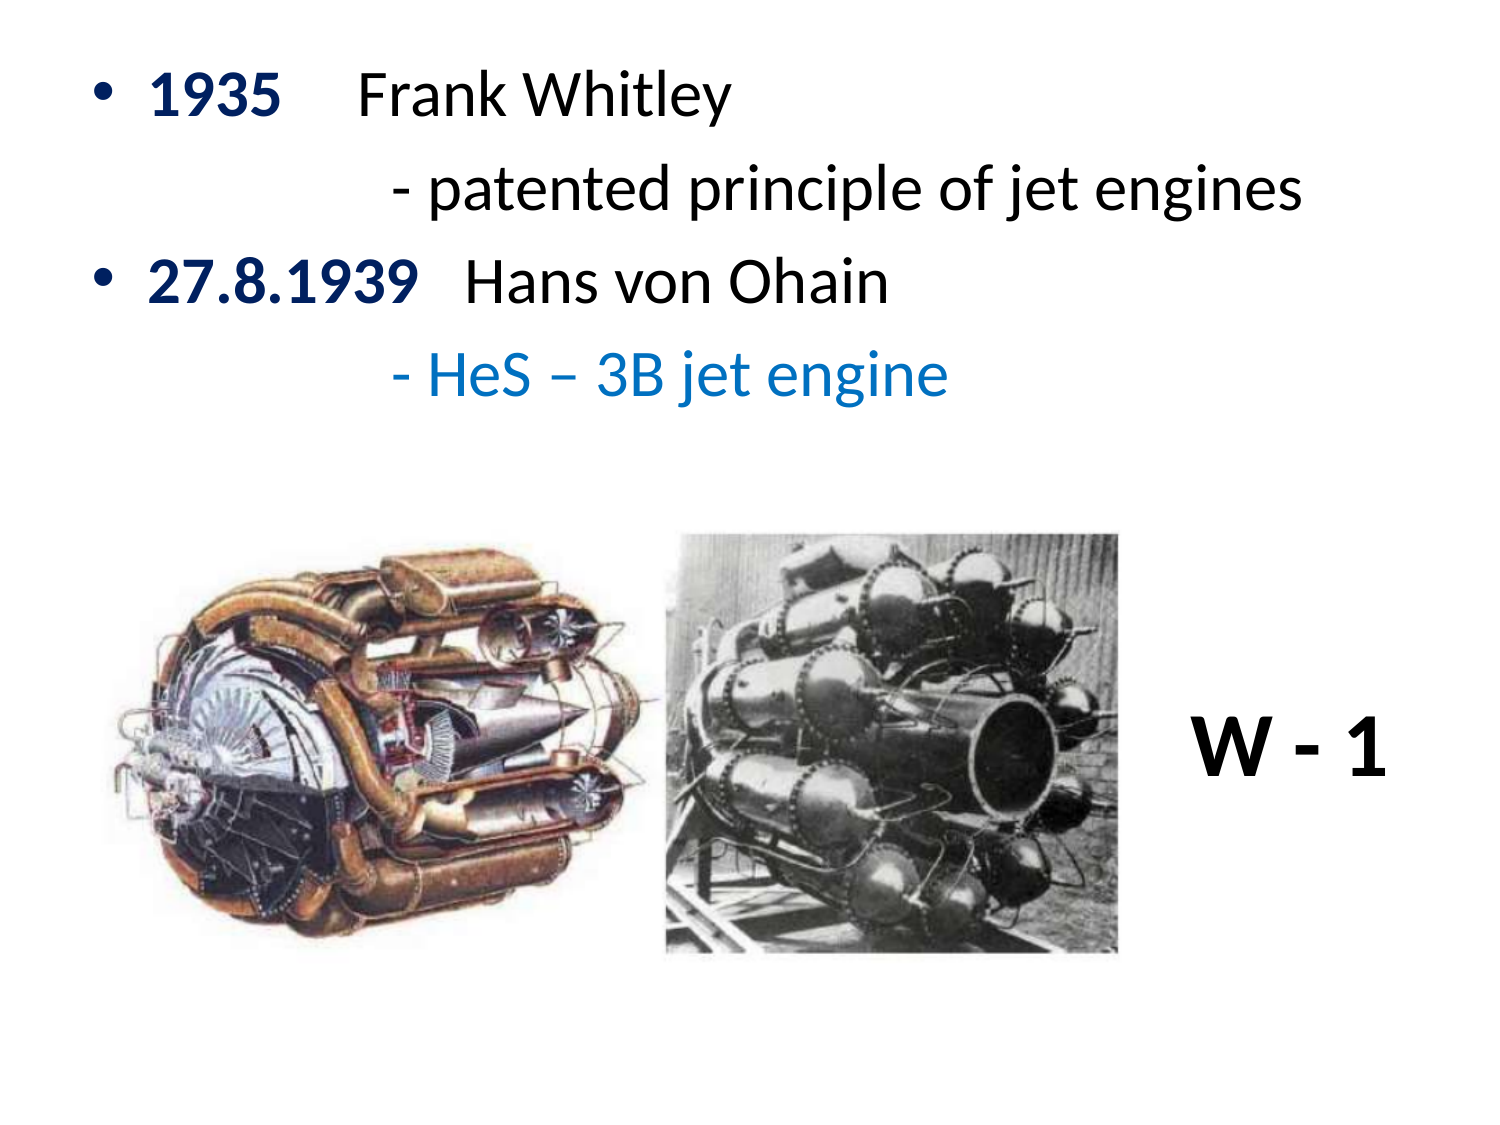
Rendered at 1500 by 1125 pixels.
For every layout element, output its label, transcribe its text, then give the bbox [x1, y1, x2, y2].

list 1935 Frank Whitley - patented principle of jet engines 27.8.1939 Hans von Ohain - HeS – 3B jet engine [76, 42, 1427, 468]
picture [76, 479, 1157, 1008]
text_box W - 1 [1175, 677, 1412, 810]
